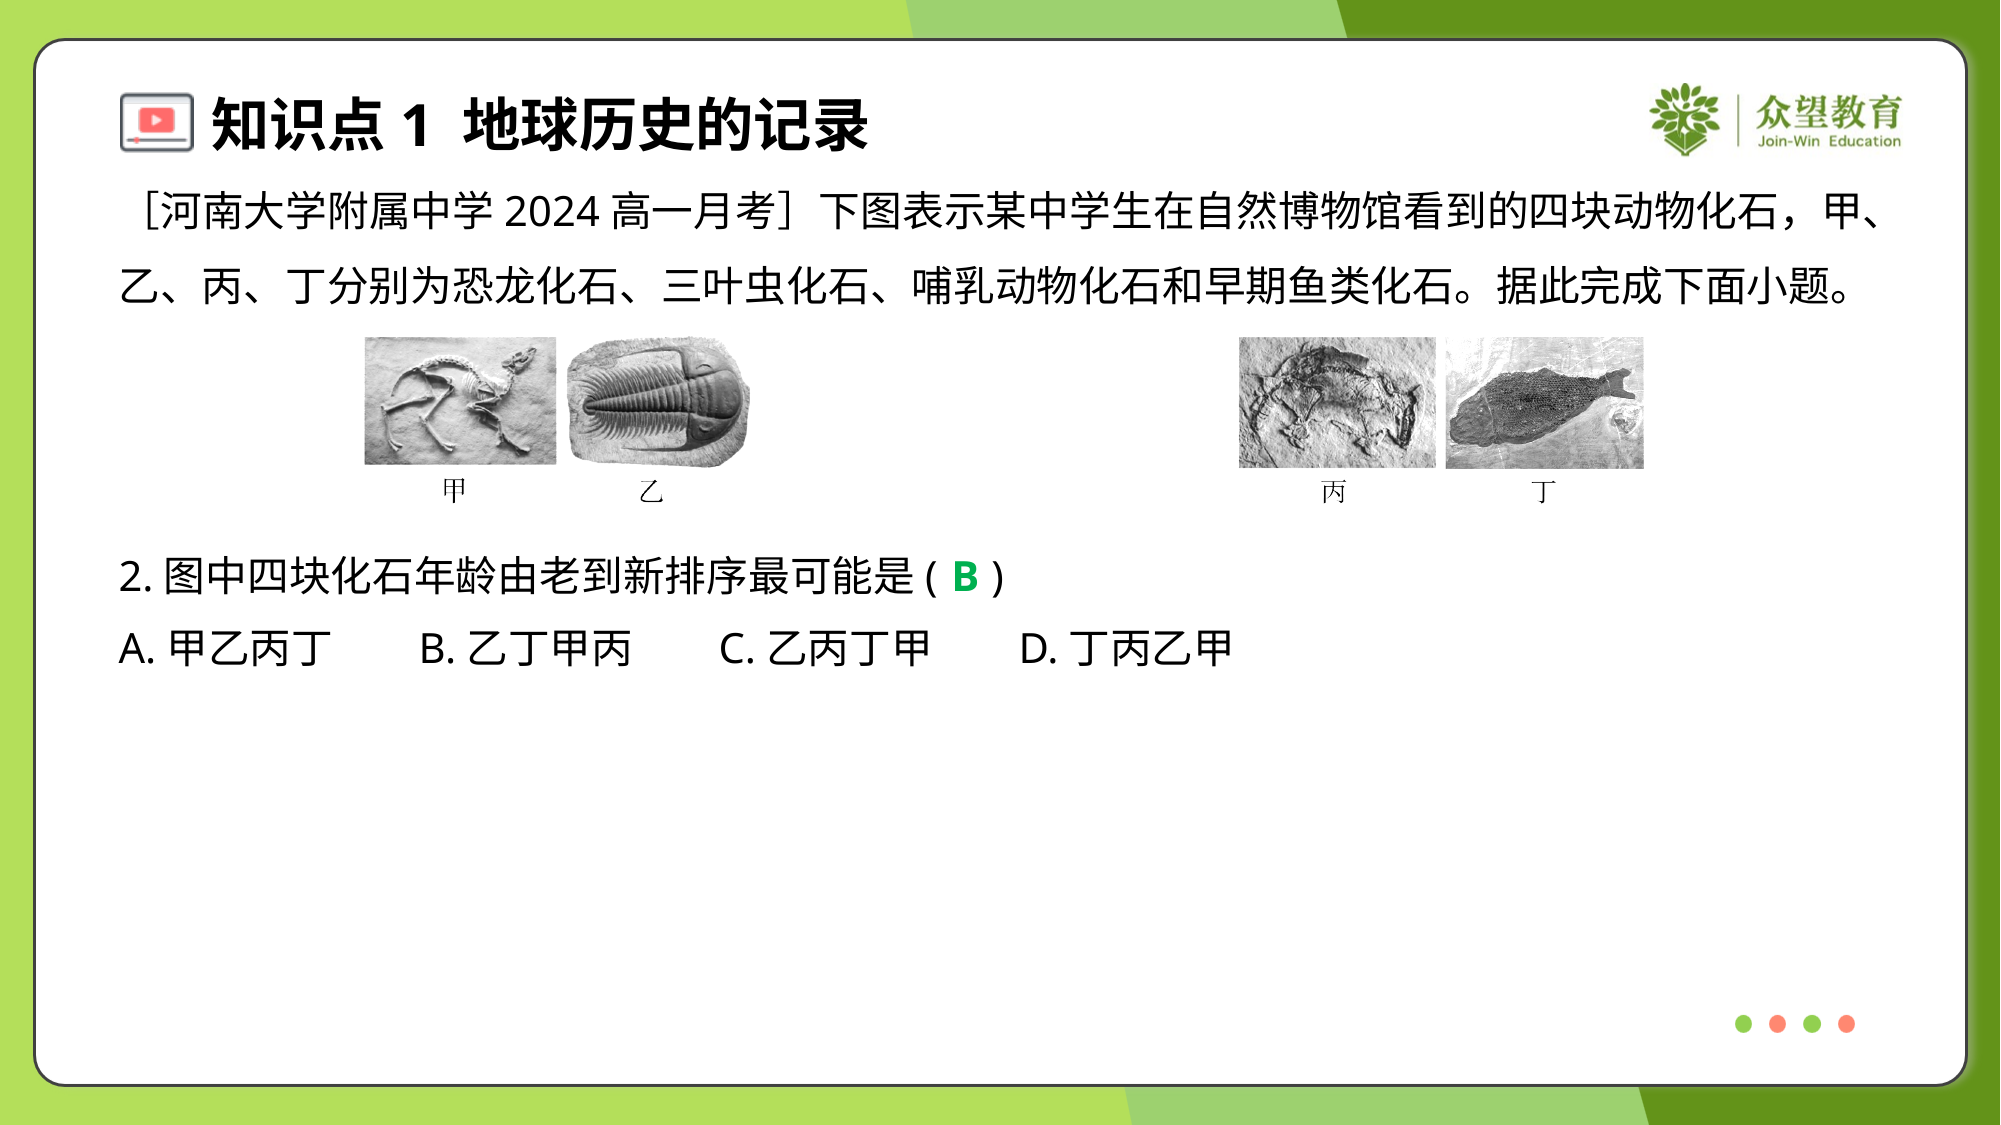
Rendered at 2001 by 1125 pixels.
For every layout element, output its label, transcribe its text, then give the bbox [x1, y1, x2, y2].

text_box 2.图中四块化石年龄由老到新排序最可能是( ) [118, 529, 935, 600]
text_box B [935, 529, 995, 600]
text_box A.甲乙丙丁 B.乙丁甲丙 C.乙丙丁甲 D.丁丙乙甲 [118, 600, 1883, 672]
text_box 2.图中四块化石年龄由老到新排序最可能是( ) [995, 529, 1883, 600]
text_box ［河南大学附属中学2024高一月考］下图表示某中学生在自然博物馆看到的四块动物化石，甲、 乙、丙、丁分别为恐龙化石、三叶虫化石、哺乳动物化石和早期鱼类化石。据此完成下面小题。 [118, 159, 1883, 310]
picture [0, 0, 2000, 1125]
